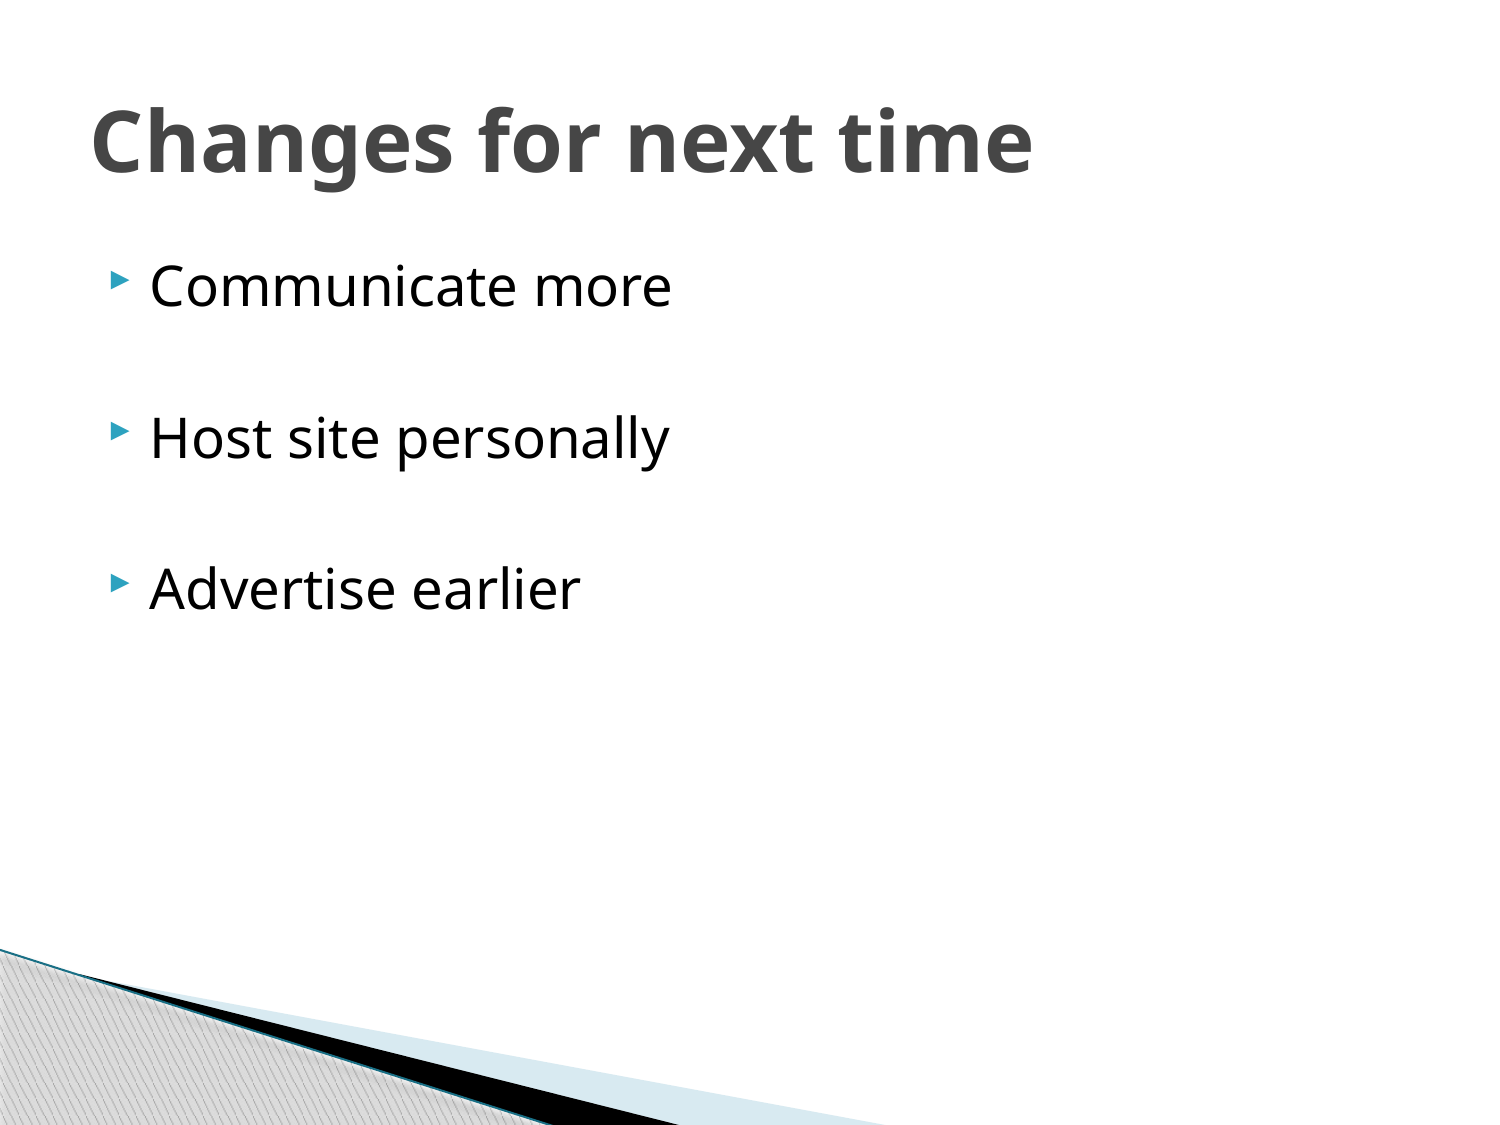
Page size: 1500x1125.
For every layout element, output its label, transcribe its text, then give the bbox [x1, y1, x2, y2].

list Communicate more Host site personally Advertise earlier [75, 243, 1425, 986]
title Changes for next time [75, 45, 1425, 233]
